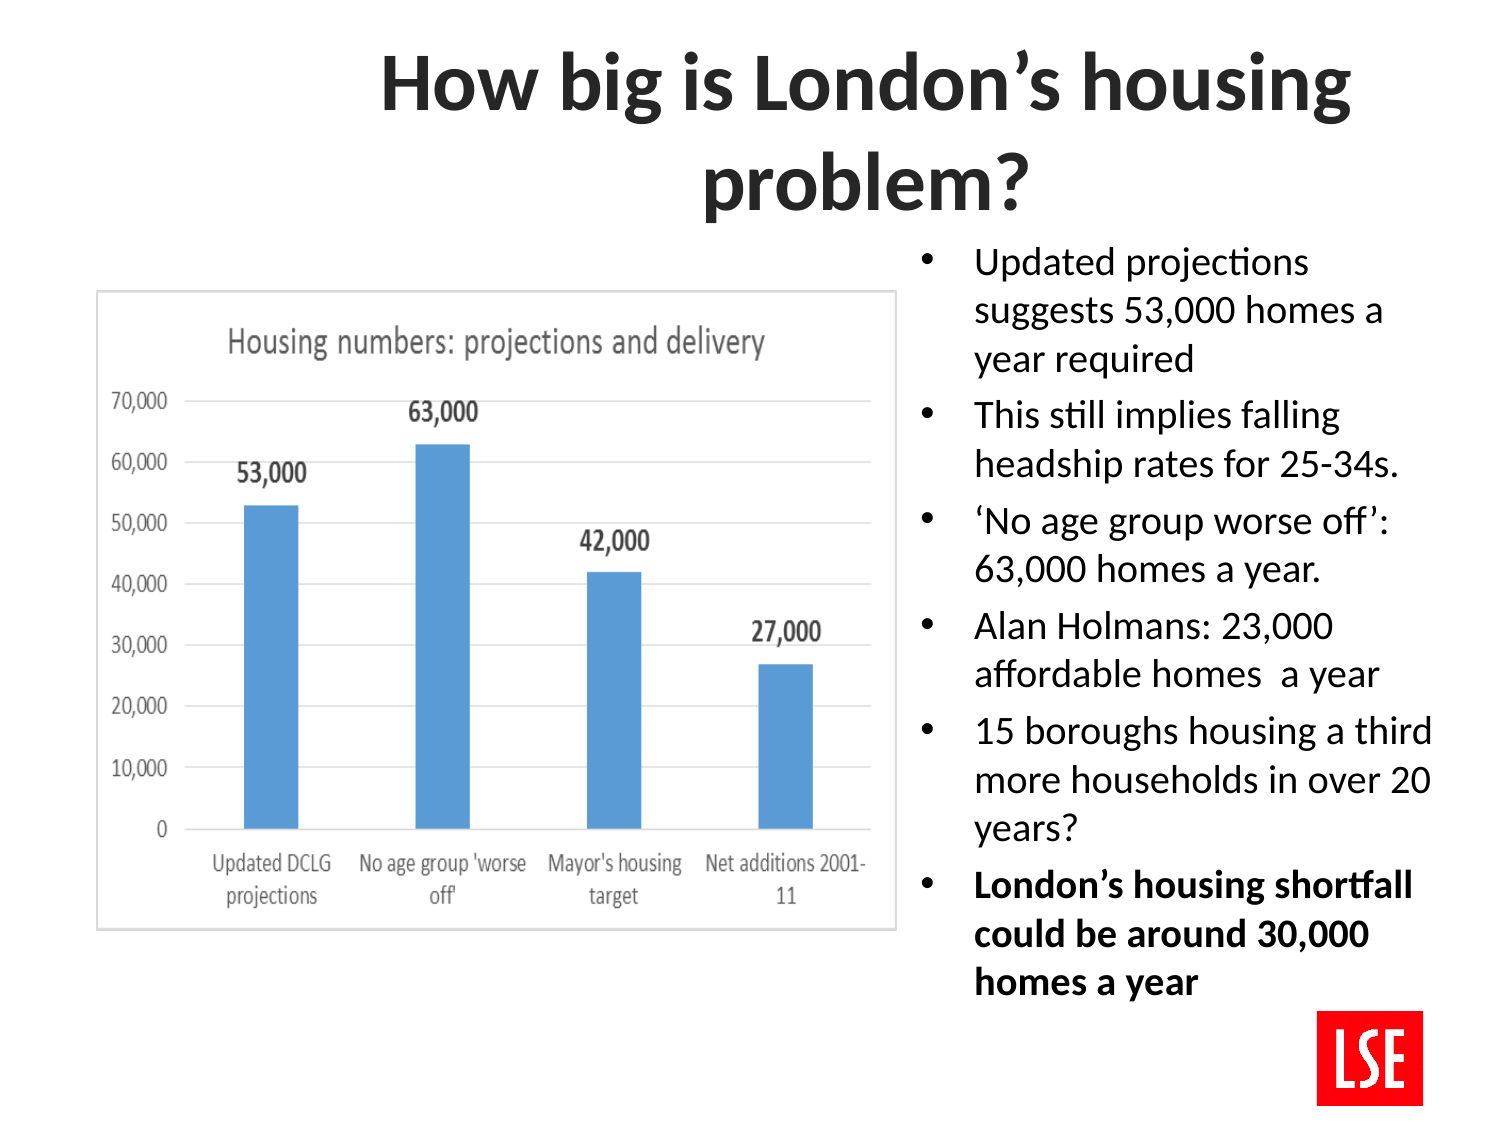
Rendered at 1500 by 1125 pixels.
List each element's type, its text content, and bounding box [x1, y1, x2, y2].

picture [1316, 1011, 1424, 1107]
list Updated projections suggests 53,000 homes a year required This still implies falling headship rates for 25-34s. ‘No age group worse off’: 63,000 homes a year. Alan Holmans: 23,000 affordable homes a year 15 boroughs housing a third more households in over 20 years? London’s housing shortfall could be around 30,000 homes a year [905, 227, 1468, 1030]
picture [96, 289, 897, 932]
title How big is London’s housing problem? [318, 77, 1415, 178]
